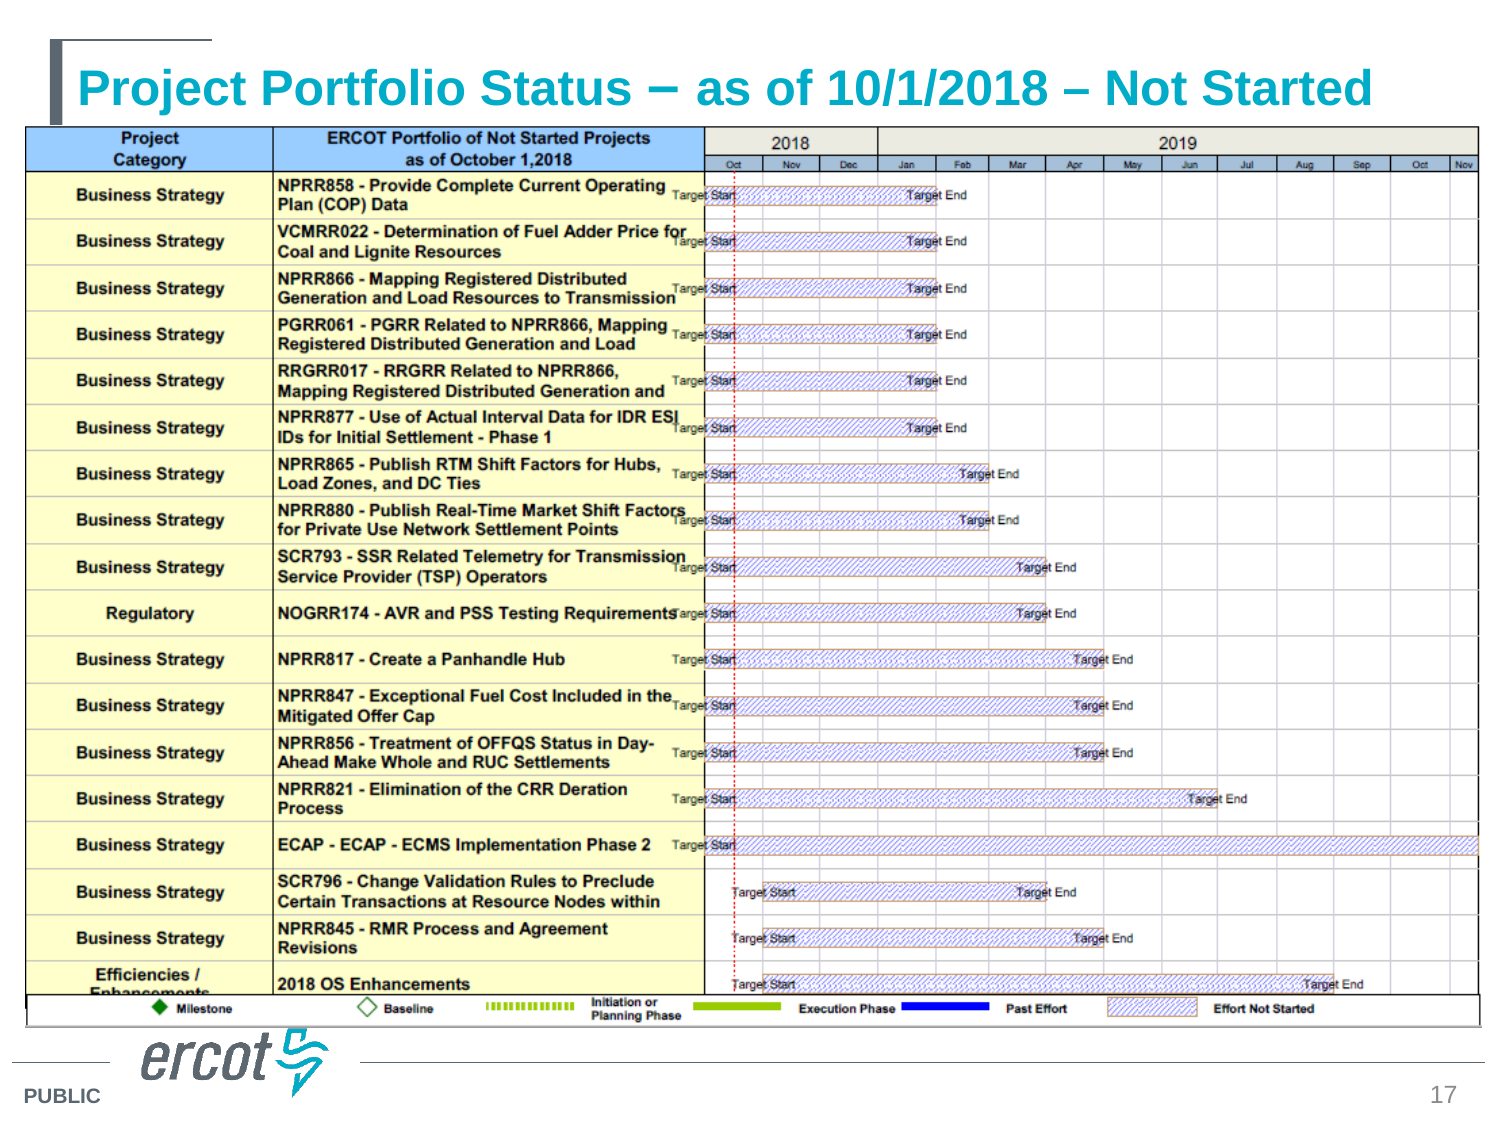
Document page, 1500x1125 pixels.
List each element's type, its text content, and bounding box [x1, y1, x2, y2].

title Project Portfolio Status – as of 10/1/2018 – Not Started [62, 39, 1488, 125]
picture [24, 125, 1482, 1100]
slide_number 17 [1412, 1076, 1475, 1112]
